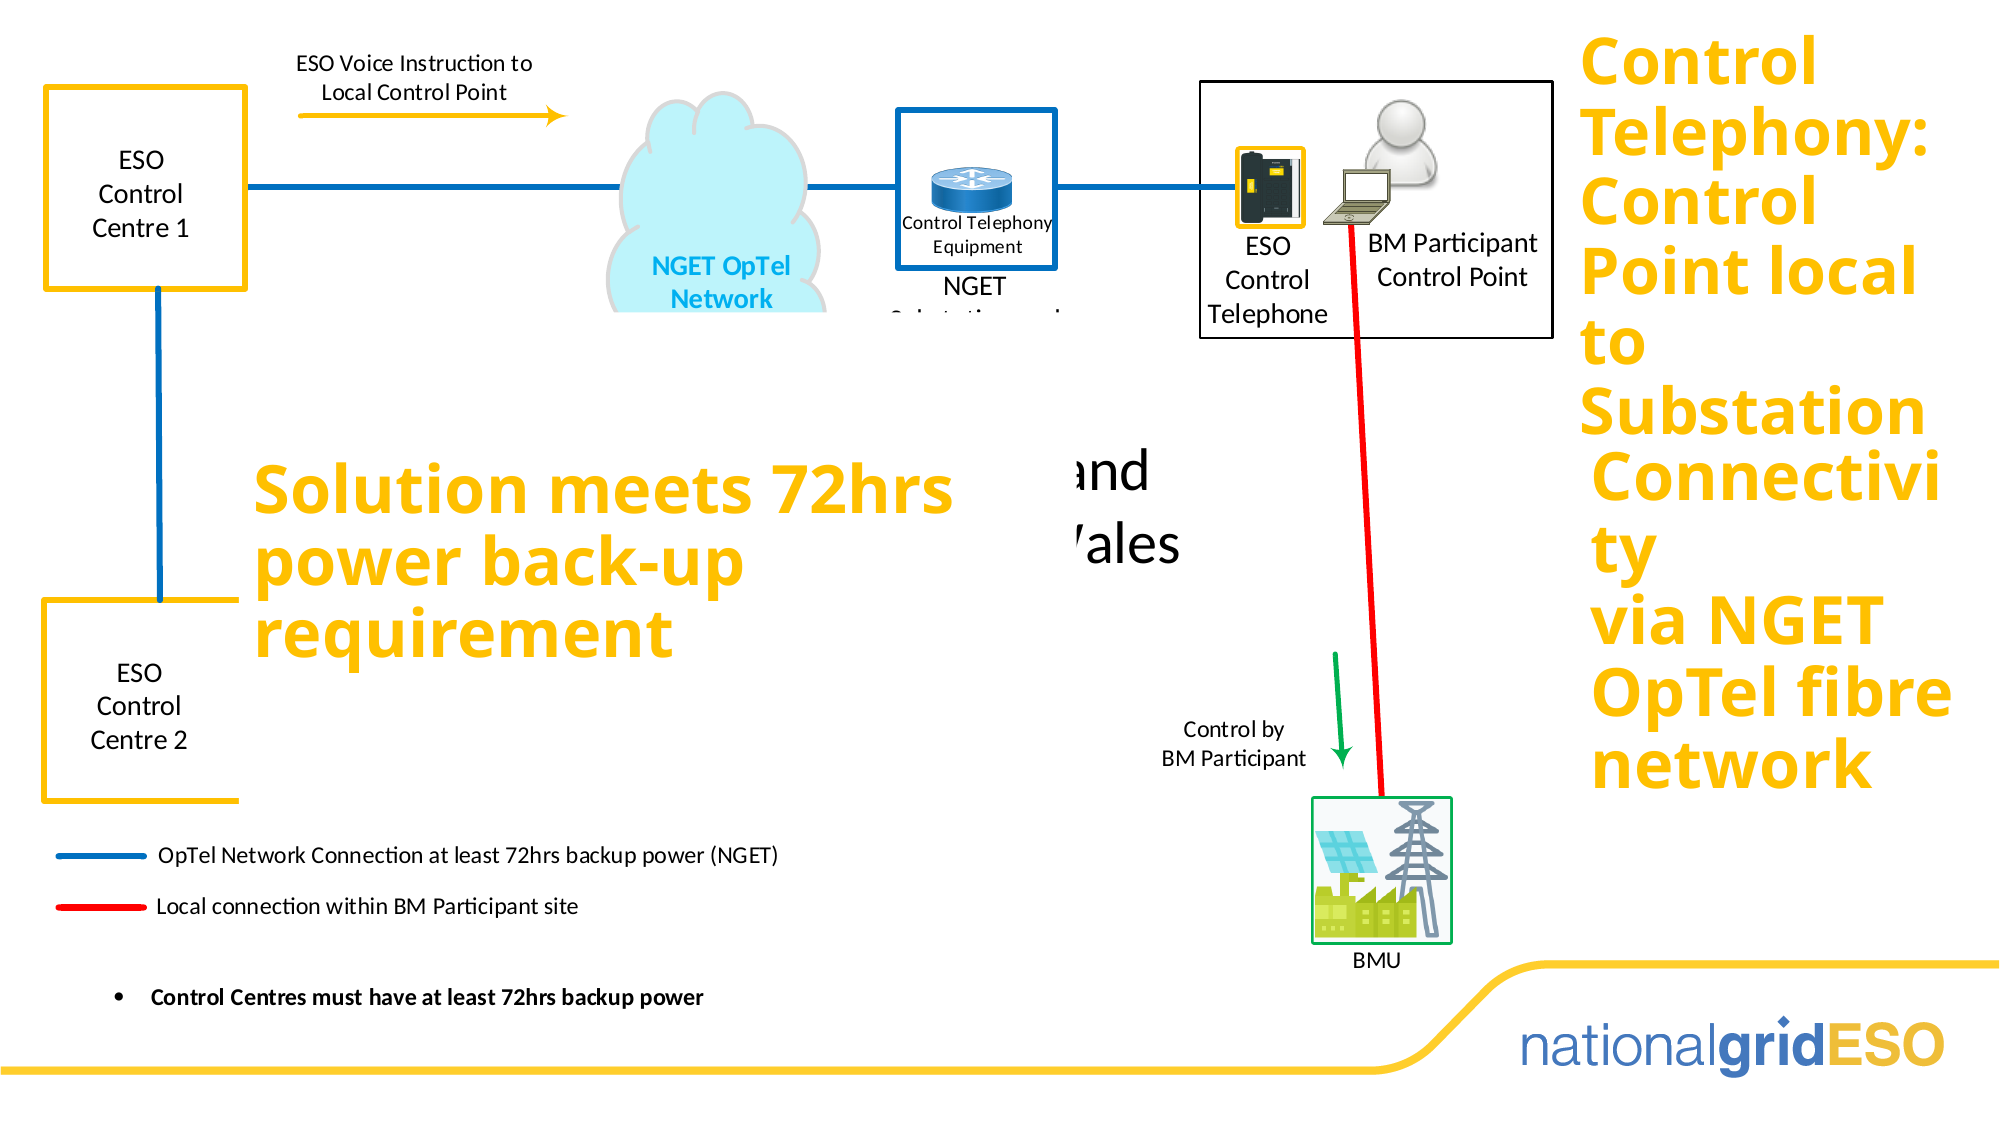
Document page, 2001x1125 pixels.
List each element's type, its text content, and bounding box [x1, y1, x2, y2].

text_box Connectivity via NGET OpTel fibre network [1575, 405, 1983, 841]
title Control Telephony: Control Point local to Substation [1564, 21, 1973, 457]
picture [0, 39, 2000, 1125]
